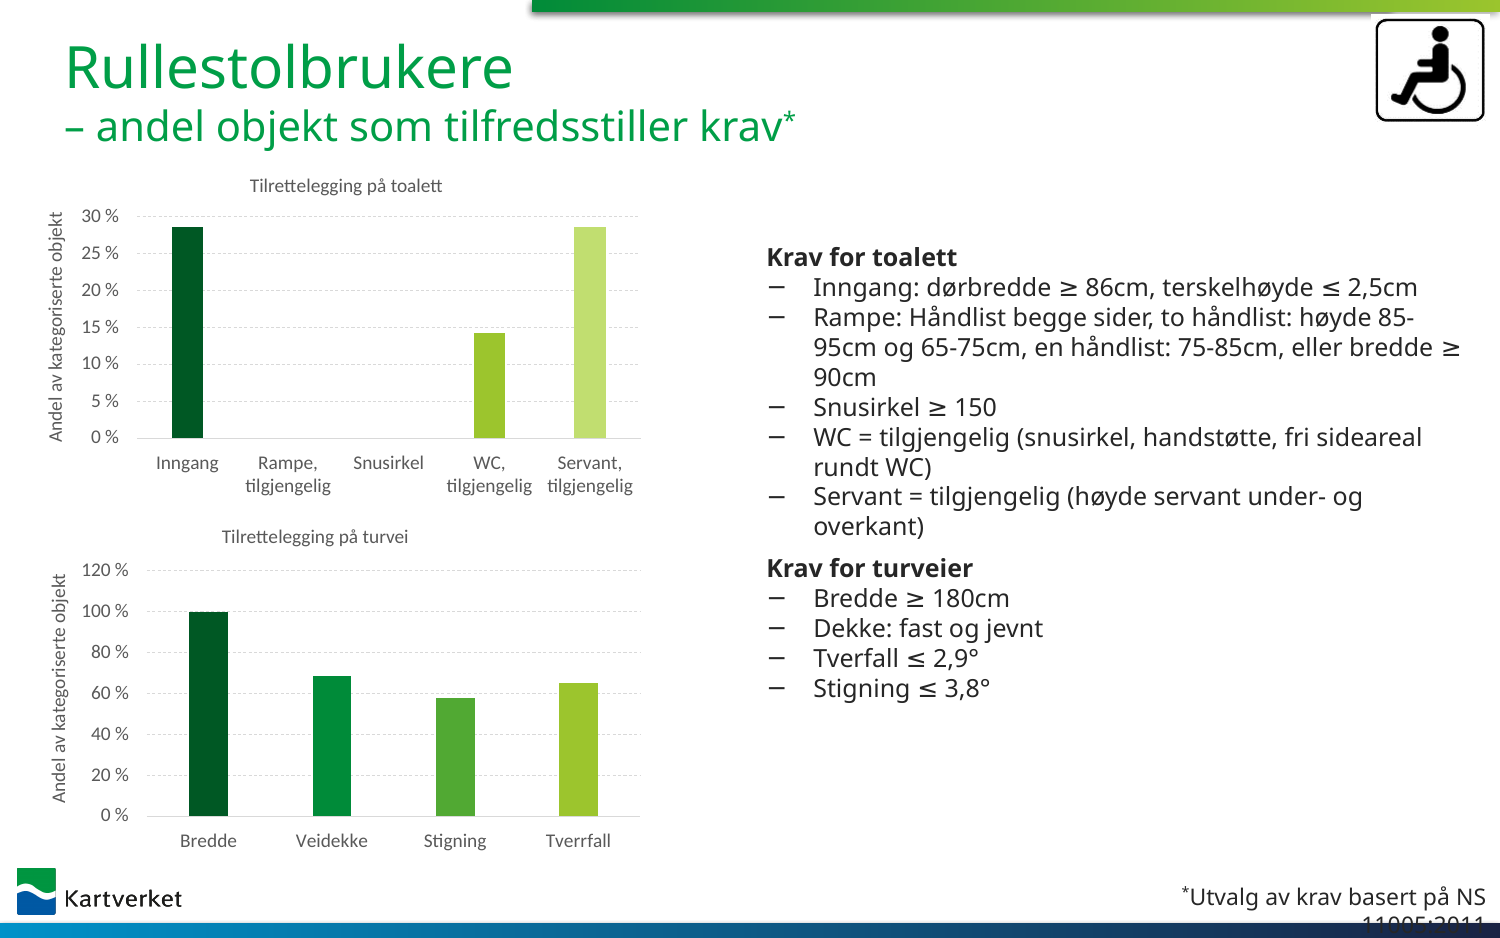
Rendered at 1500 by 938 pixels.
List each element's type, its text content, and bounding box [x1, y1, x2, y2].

text_box Krav for toalett Inngang: dørbredde ≥ 86cm, terskelhøyde ≤ 2,5cm Rampe: Håndlist begge sider, to håndlist: høyde 85-95cm og 65-75cm, en håndlist: 75-85cm, eller bredde ≥ 90cm Snusirkel ≥ 150 WC = tilgjengelig (snusirkel, handstøtte, fri sideareal rundt WC) Servant = tilgjengelig (høyde servant under- og overkant) [751, 234, 1483, 545]
text_box Krav for turveier Bredde ≥ 180cm Dekke: fast og jevnt Tverfall ≤ 2,9° Stigning ≤ 3,8° [751, 545, 1483, 710]
text_box Rullestolbrukere – andel objekt som tilfredsstiller krav* [49, 14, 1431, 158]
picture [1371, 13, 1491, 127]
text_box *Utvalg av krav basert på NS 11005:2011 [1068, 873, 1500, 938]
picture [41, 520, 652, 859]
picture [41, 166, 652, 505]
